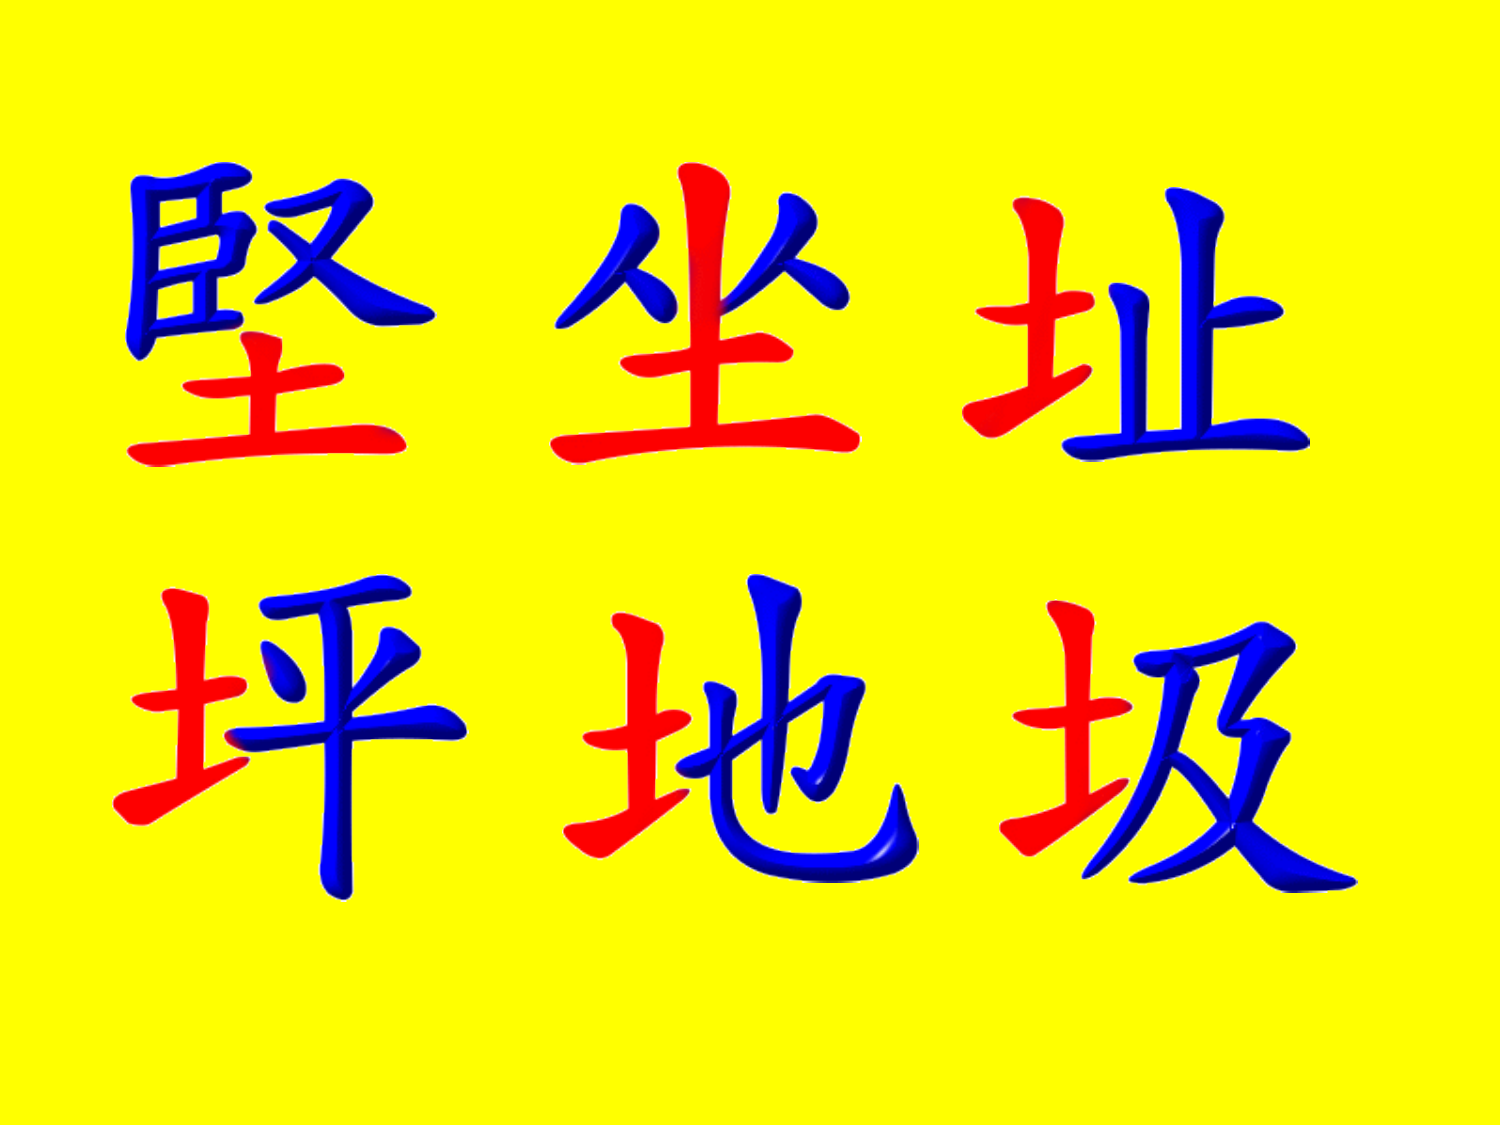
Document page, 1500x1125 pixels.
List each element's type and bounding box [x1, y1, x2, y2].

picture [562, 574, 919, 883]
picture [962, 187, 1310, 462]
picture [124, 162, 437, 467]
picture [549, 162, 862, 465]
picture [999, 599, 1359, 893]
picture [112, 574, 469, 902]
